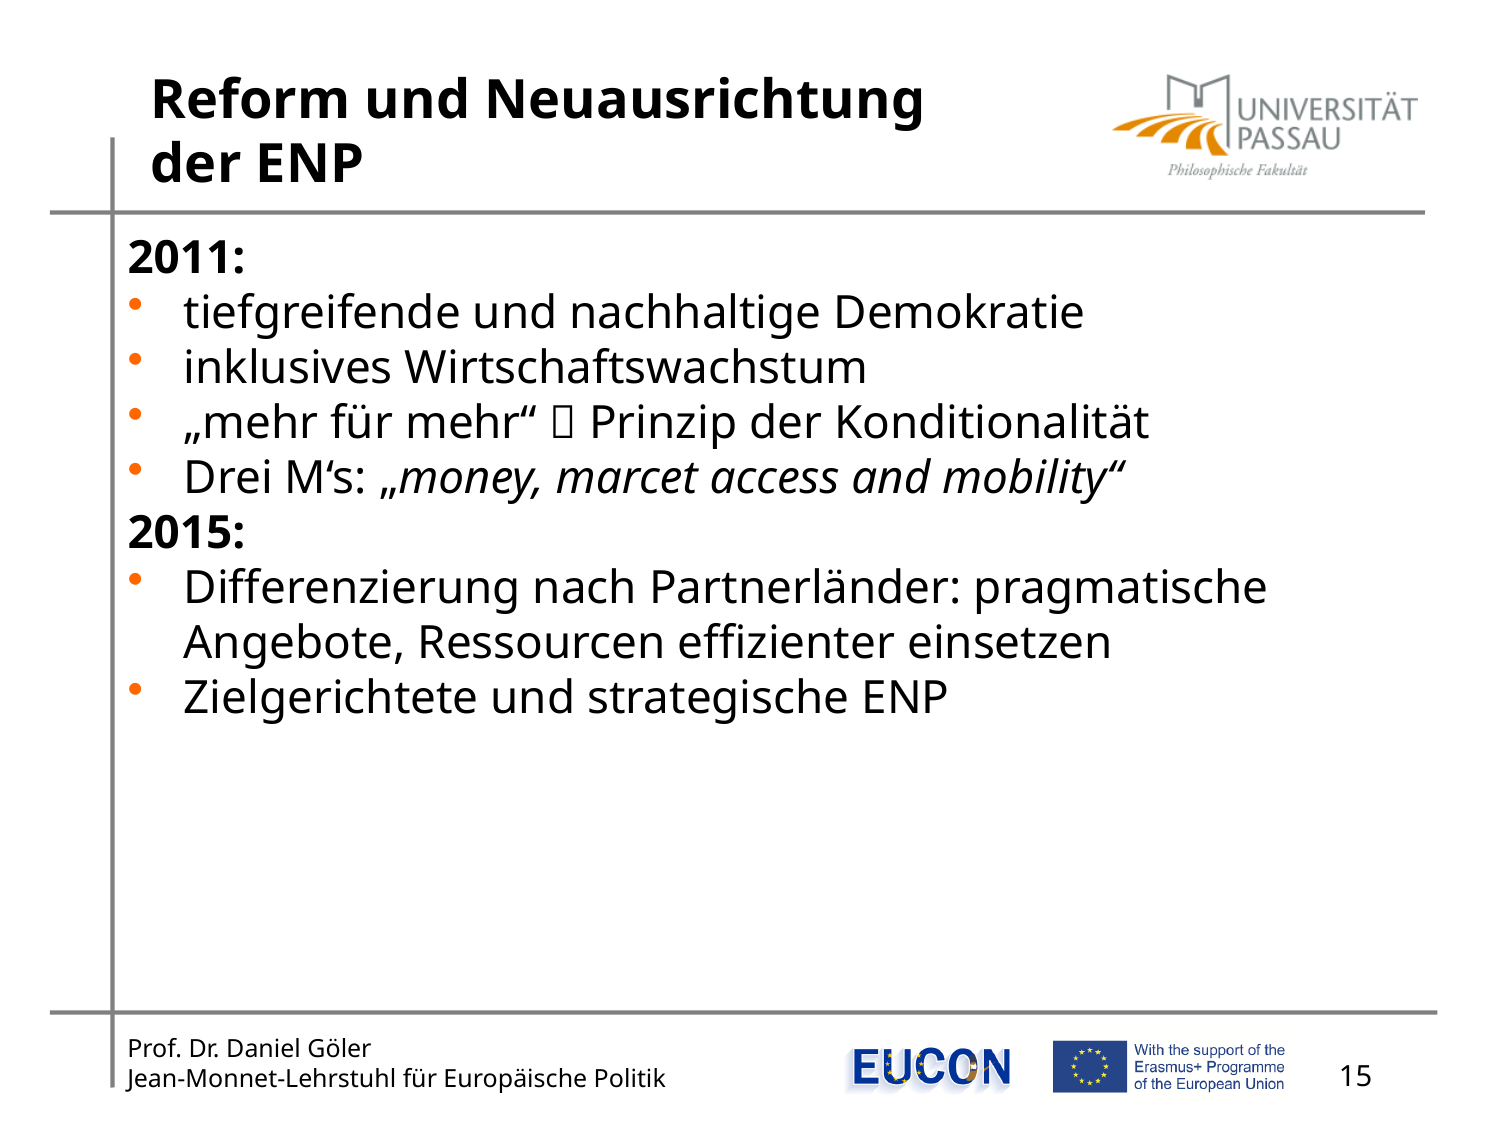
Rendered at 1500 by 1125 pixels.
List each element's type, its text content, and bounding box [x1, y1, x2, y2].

slide_number 15 [1074, 1049, 1388, 1125]
list 2011: tiefgreifende und nachhaltige Demokratie inklusives Wirtschaftswachstum „mehr für mehr“  Prinzip der Konditionalität Drei M‘s: „money, marcet access and mobility“ 2015: Differenzierung nach Partnerländer: pragmatische Angebote, Ressourcen effizienter einsetzen Zielgerichtete und strategische ENP [112, 219, 1500, 1048]
title Reform und Neuausrichtung der ENP [135, 66, 1152, 192]
picture [1152, 74, 1418, 180]
picture [837, 1031, 1293, 1102]
